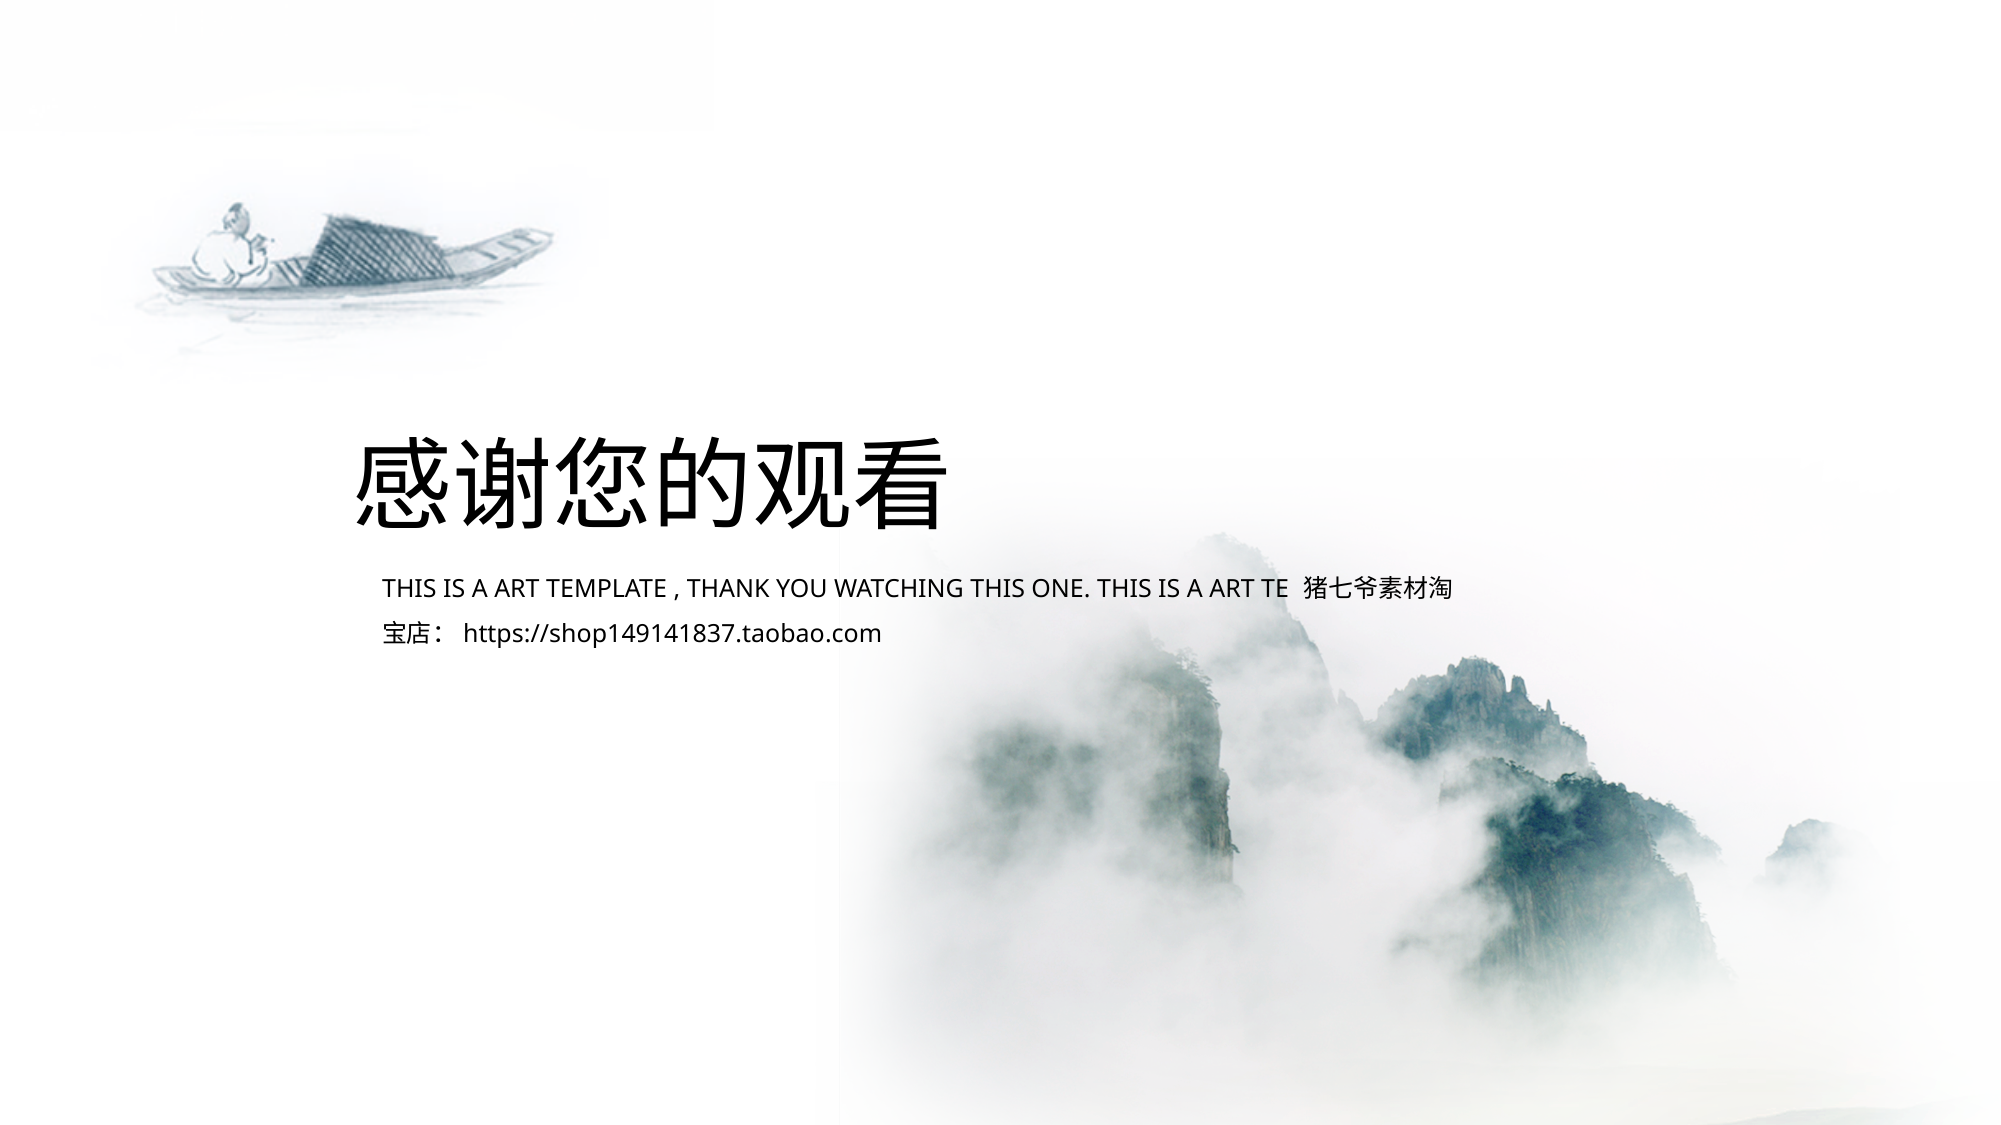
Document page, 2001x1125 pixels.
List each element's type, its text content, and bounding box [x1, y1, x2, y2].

picture [0, 0, 714, 476]
text_box THIS IS A ART TEMPLATE , THANK YOU WATCHING THIS ONE. THIS IS A ART TE 猪七爷素材淘宝店：https://shop149141837.taobao.com [367, 550, 763, 700]
text_box 感谢您的观看 [338, 413, 763, 549]
picture [763, 369, 2000, 1125]
